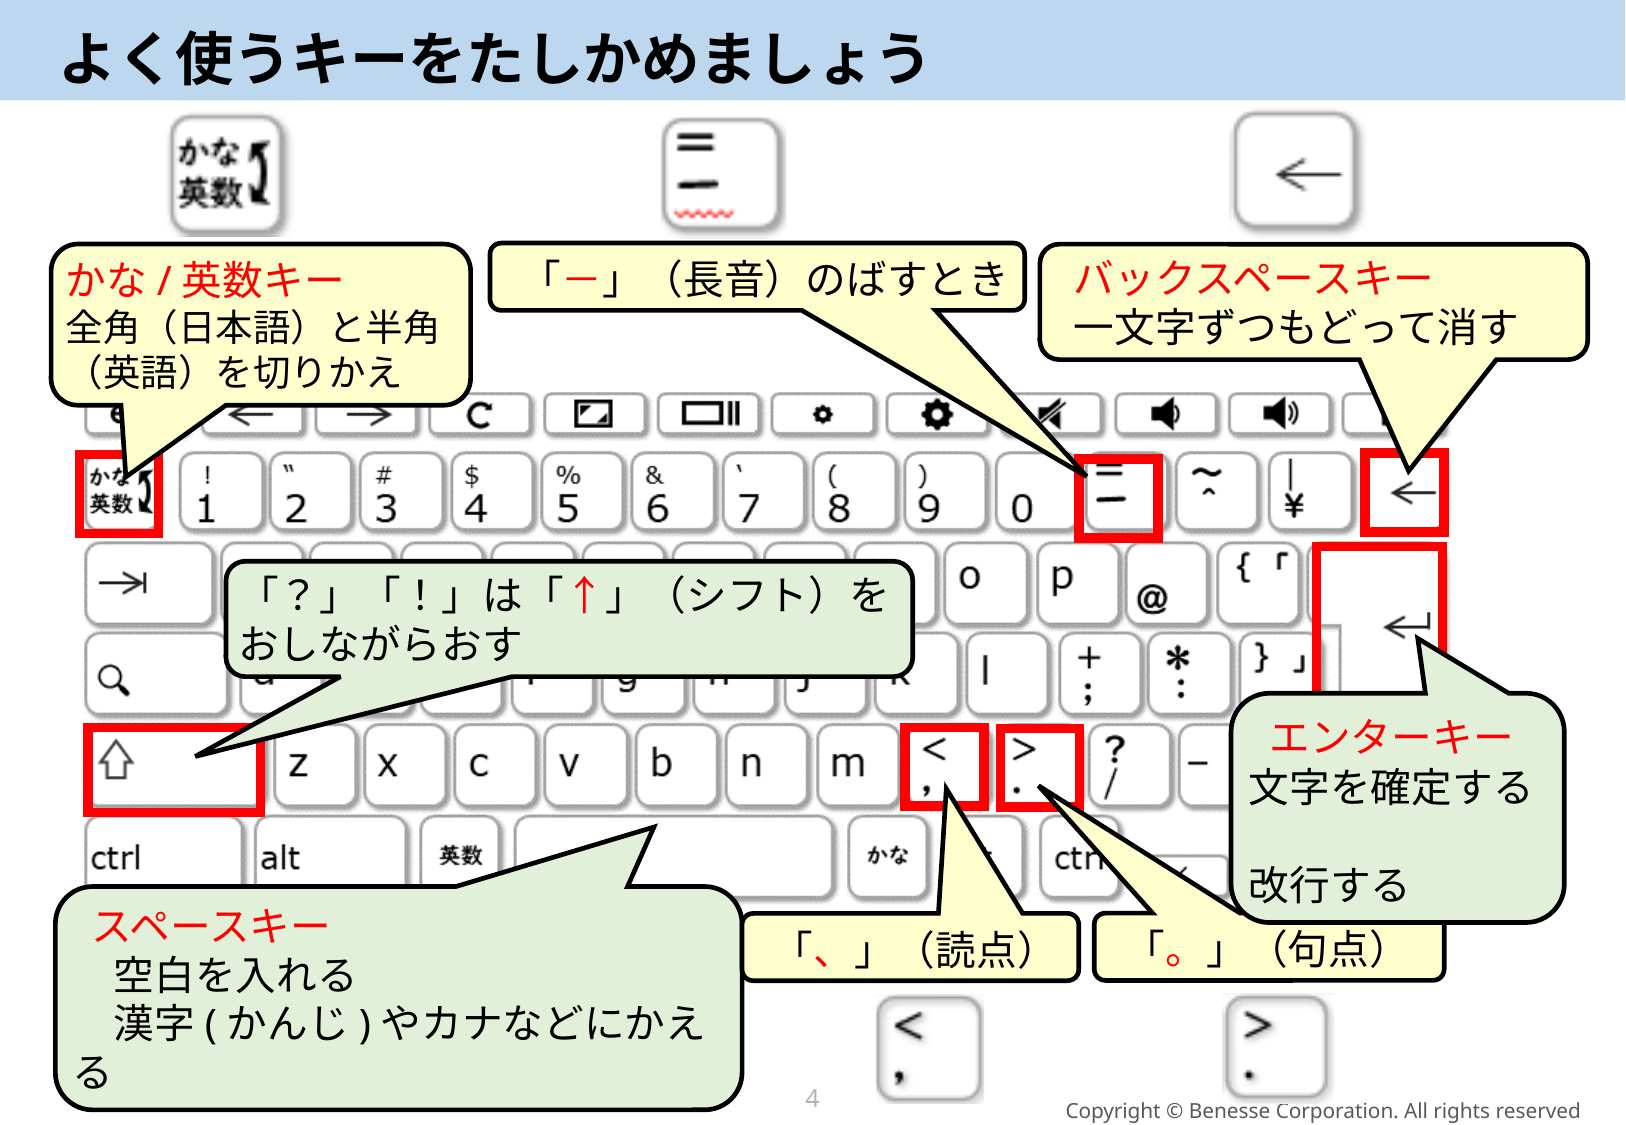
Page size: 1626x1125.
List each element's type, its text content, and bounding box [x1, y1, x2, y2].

text_box 「、」（読点） [742, 939, 1079, 981]
slide_number 4 [629, 1064, 996, 1125]
text_box かな/英数キー 全角（日本語）と半角（英語）を切りかえ [51, 244, 471, 393]
picture [875, 994, 985, 1104]
picture [153, 101, 299, 238]
picture [55, 357, 1485, 939]
picture [1229, 104, 1375, 241]
text_box 「。」（句点） [1094, 939, 1445, 981]
picture [1222, 993, 1335, 1104]
text_box 「－」（長音）のばすとき [489, 243, 1025, 357]
text_box バックスペースキー 一文字ずつもどって消す [1039, 244, 1588, 375]
title よく使うキーをたしかめましょう [0, 0, 1625, 101]
text_box エンターキー 文字を確定する 改行する [1485, 678, 1565, 923]
picture [660, 117, 787, 239]
text_box スペースキー 空白を入れる 漢字(かんじ)やカナなどにかえる [55, 939, 743, 1110]
